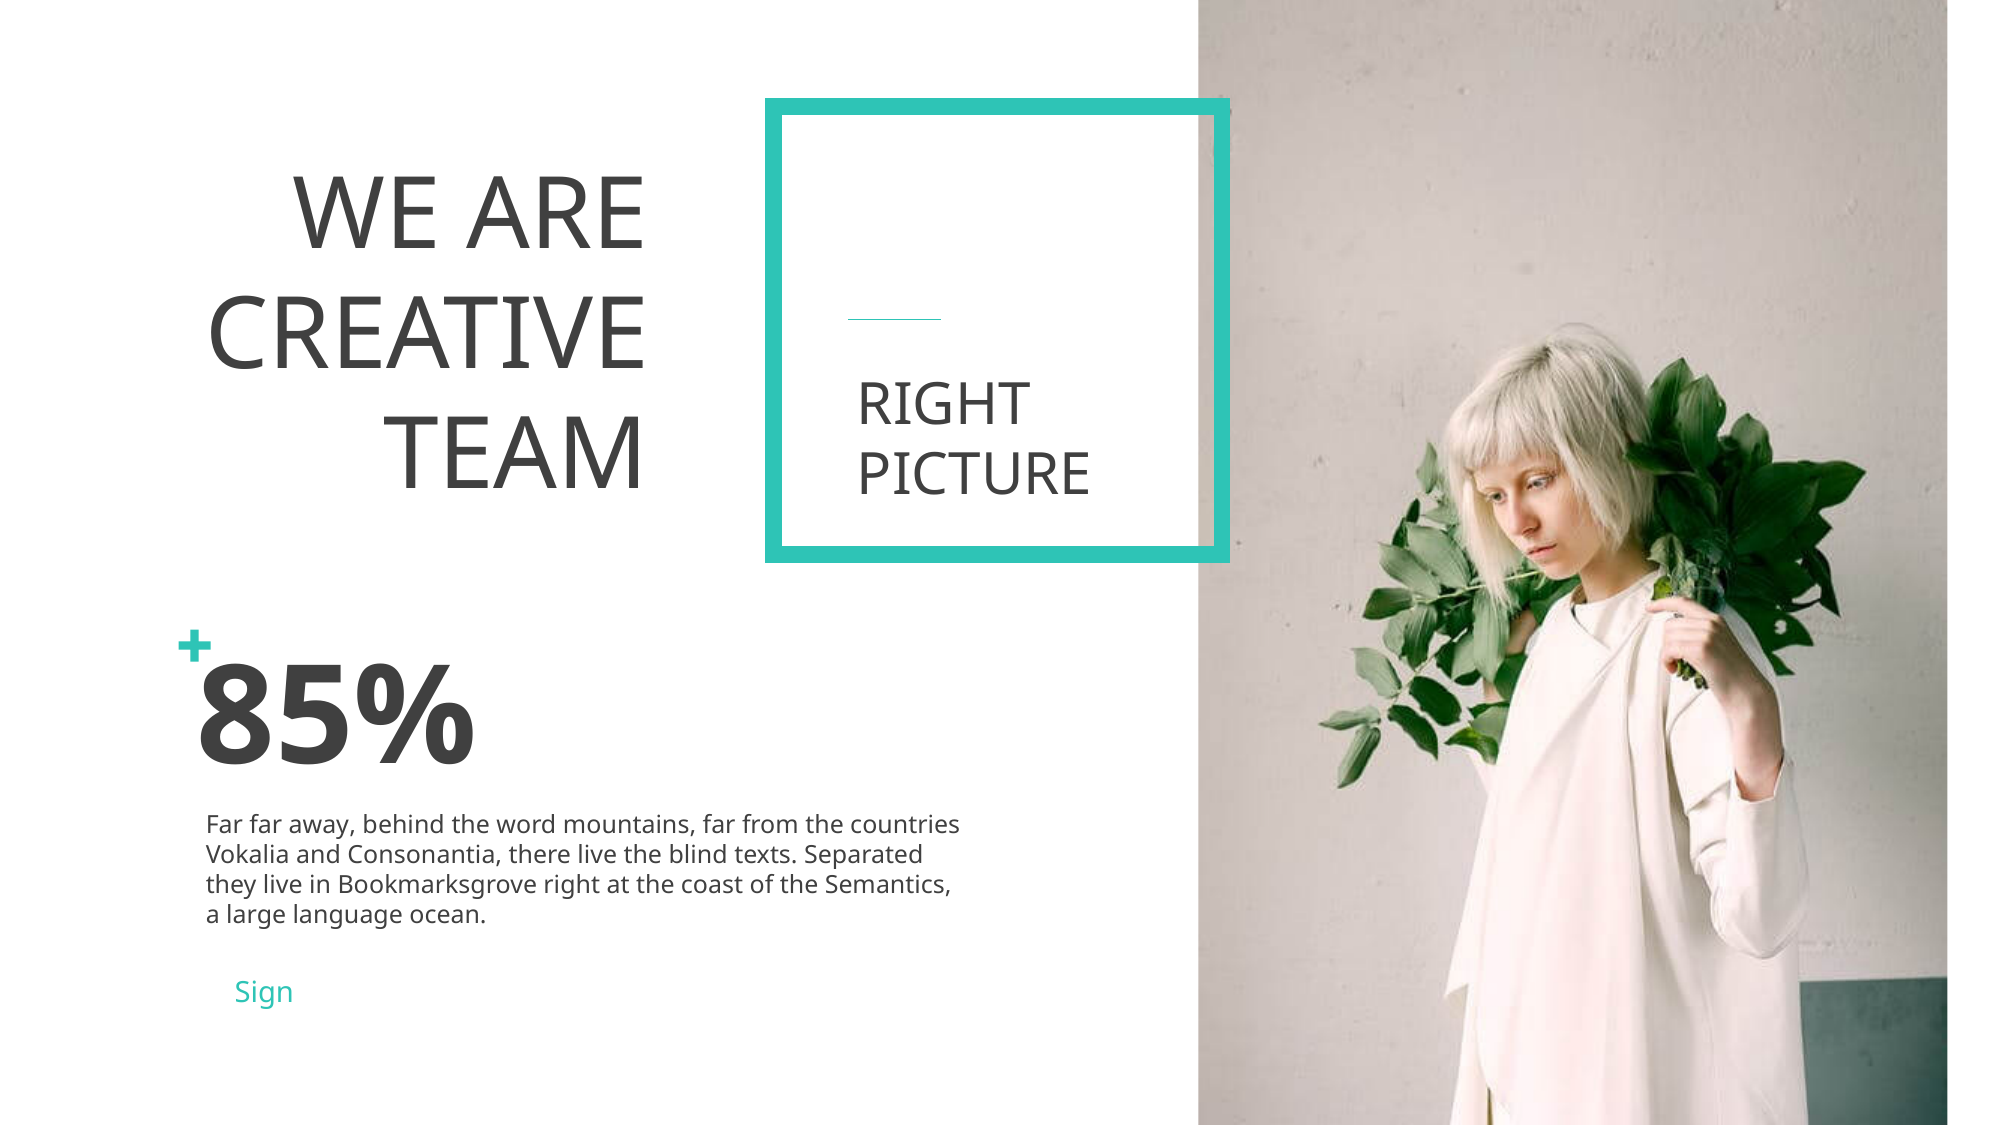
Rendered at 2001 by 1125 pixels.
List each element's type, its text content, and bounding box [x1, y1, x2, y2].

text_box Sign [219, 966, 309, 1017]
text_box Far far away, behind the word mountains, far from the countries Vokalia and Consonantia, there live the blind texts. Separated they live in Bookmarksgrove right at the coast of the Semantics, a large language ocean. [191, 800, 985, 936]
text_box [773, 105, 1198, 556]
text_box [177, 628, 212, 663]
picture [1198, 0, 1948, 1125]
text_box RIGHT PICTURE [842, 358, 1108, 514]
text_box WE ARE CREATIVE TEAM [190, 141, 664, 516]
text_box 85% [181, 619, 493, 799]
